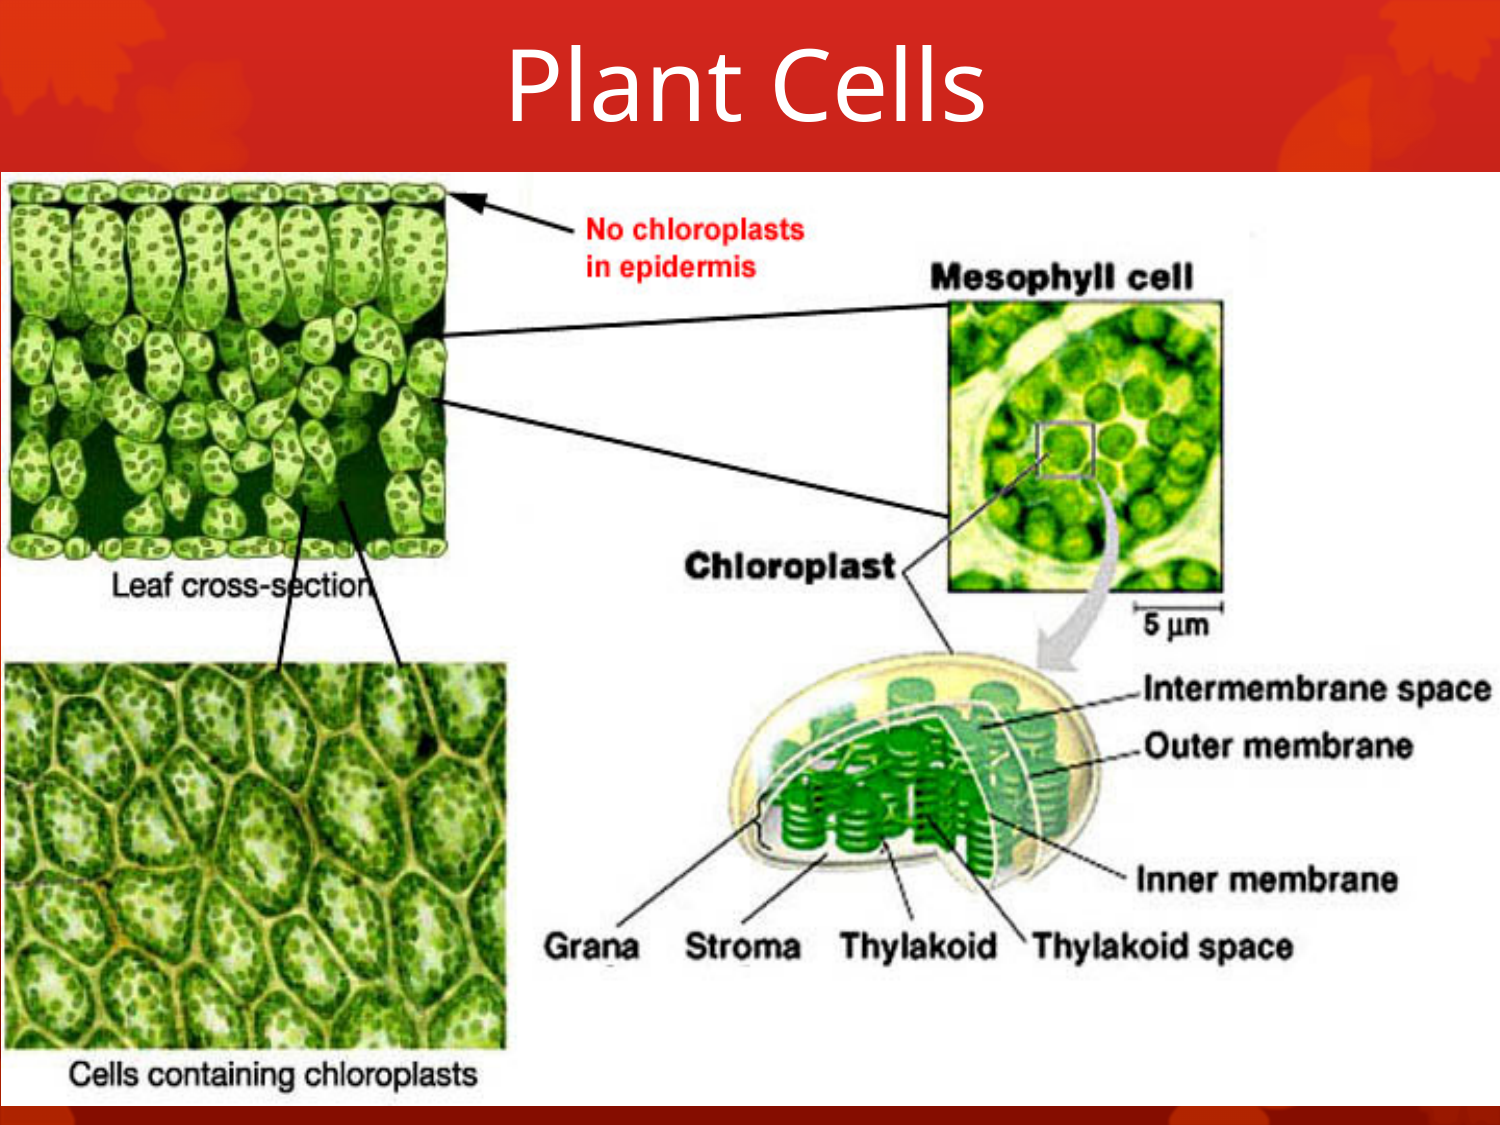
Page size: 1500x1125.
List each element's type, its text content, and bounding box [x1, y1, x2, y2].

picture [1, 171, 1500, 1106]
text_box Plant Cells [108, 42, 1384, 149]
